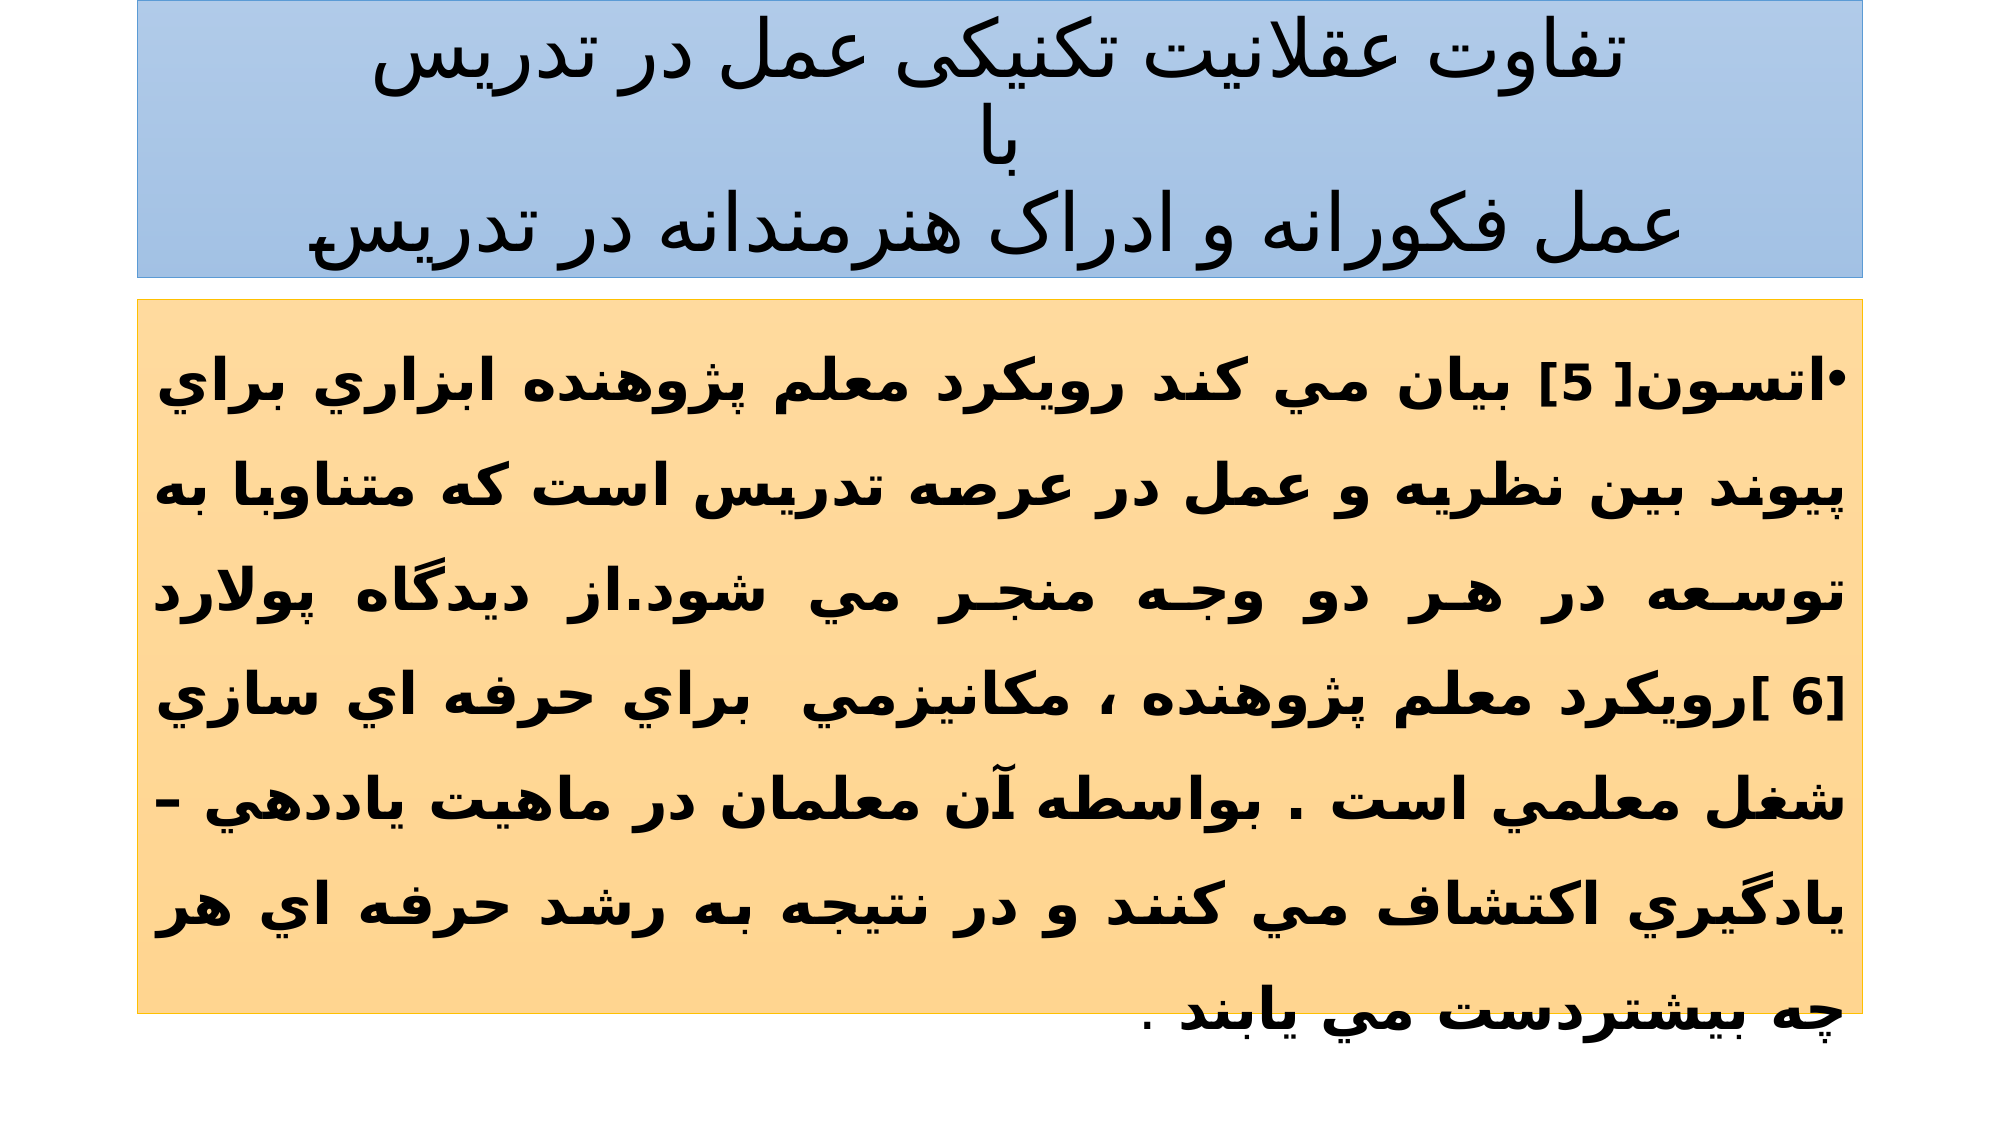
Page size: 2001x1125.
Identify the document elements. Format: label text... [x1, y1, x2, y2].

title تفاوت عقلانیت تکنیکی عمل در تدریس با عمل فکورانه و ادراک هنرمندانه در تدریس [137, 0, 1863, 278]
list اتسون[ 5] بيان مي كند رويكرد معلم پژوهنده ابزاري براي پيوند بين نظريه و عمل در عرصه تدريس است كه متناوبا به توسعه در هر دو وجه منجر مي شود.از ديدگاه پولارد [6 ]رويكرد معلم پژوهنده ، مكانيزمي براي حرفه اي سازي شغل معلمي است . بواسطه آن معلمان در ماهيت ياددهي – يادگيري اكتشاف مي كنند و در نتيجه به رشد حرفه اي هر چه بیشتردست مي يابند . [137, 299, 1863, 1014]
